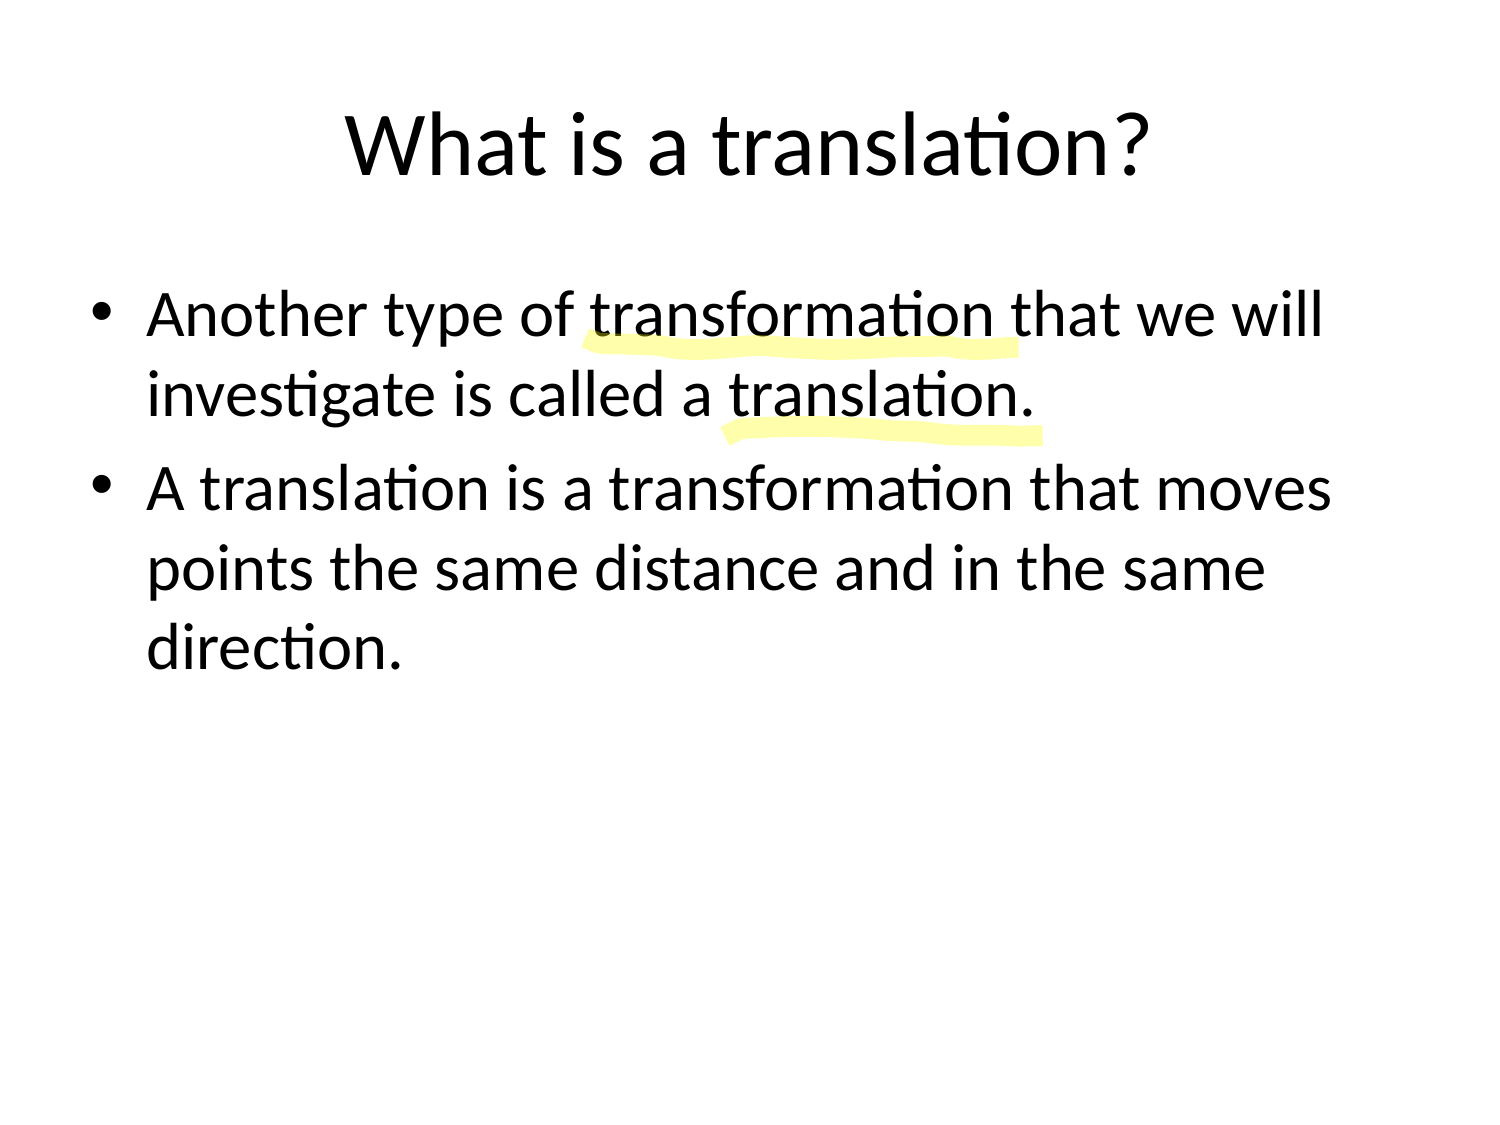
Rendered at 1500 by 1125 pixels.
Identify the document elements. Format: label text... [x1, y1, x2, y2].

list Another type of transformation that we will investigate is called a translation. A translation is a transformation that moves points the same distance and in the same direction. [75, 262, 1425, 1005]
title What is a translation? [75, 45, 1425, 233]
